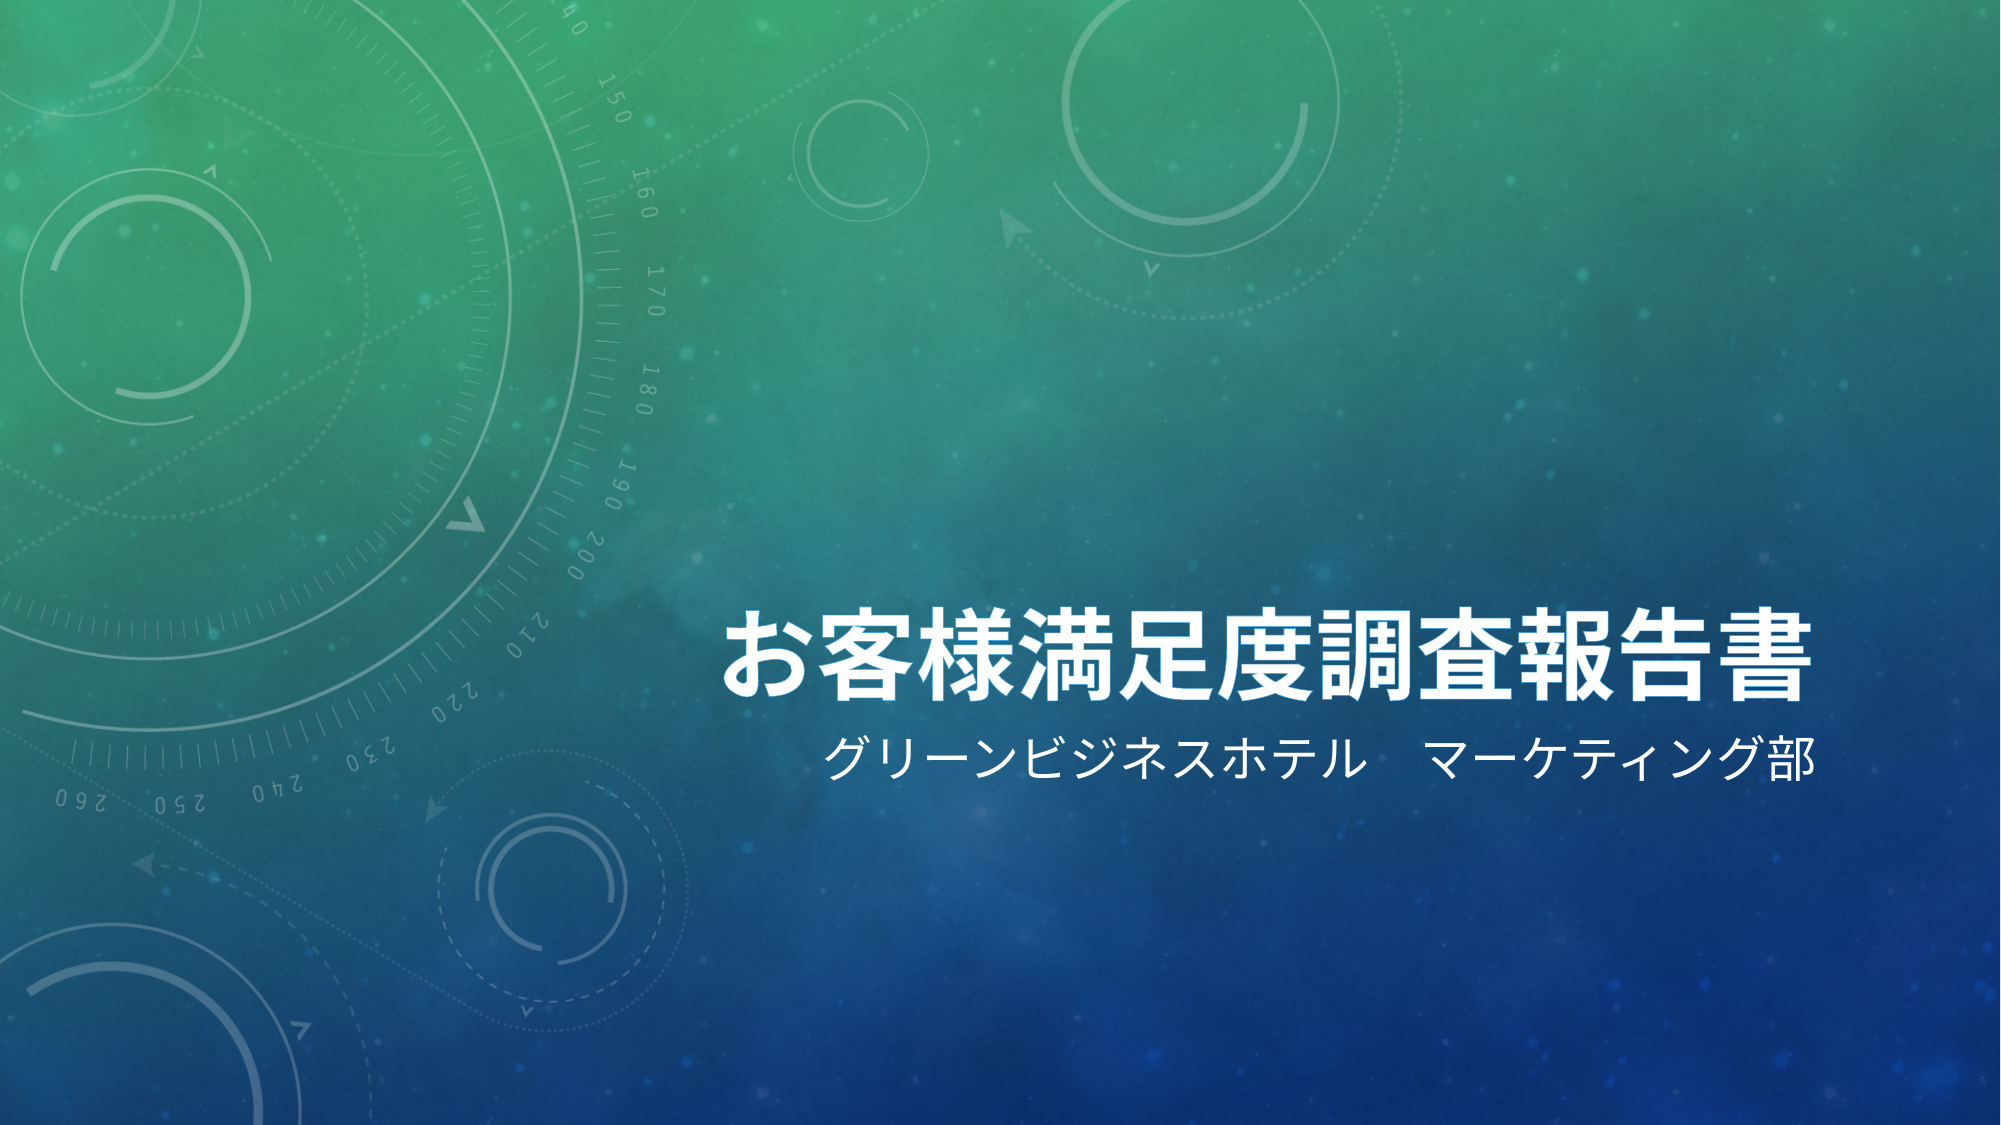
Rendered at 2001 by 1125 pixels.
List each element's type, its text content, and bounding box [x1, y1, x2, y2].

subtitle グリーンビジネスホテル マーケティング部 [650, 719, 1831, 950]
title お客様満足度調査報告書 [650, 322, 1831, 719]
picture [0, 0, 2001, 1125]
